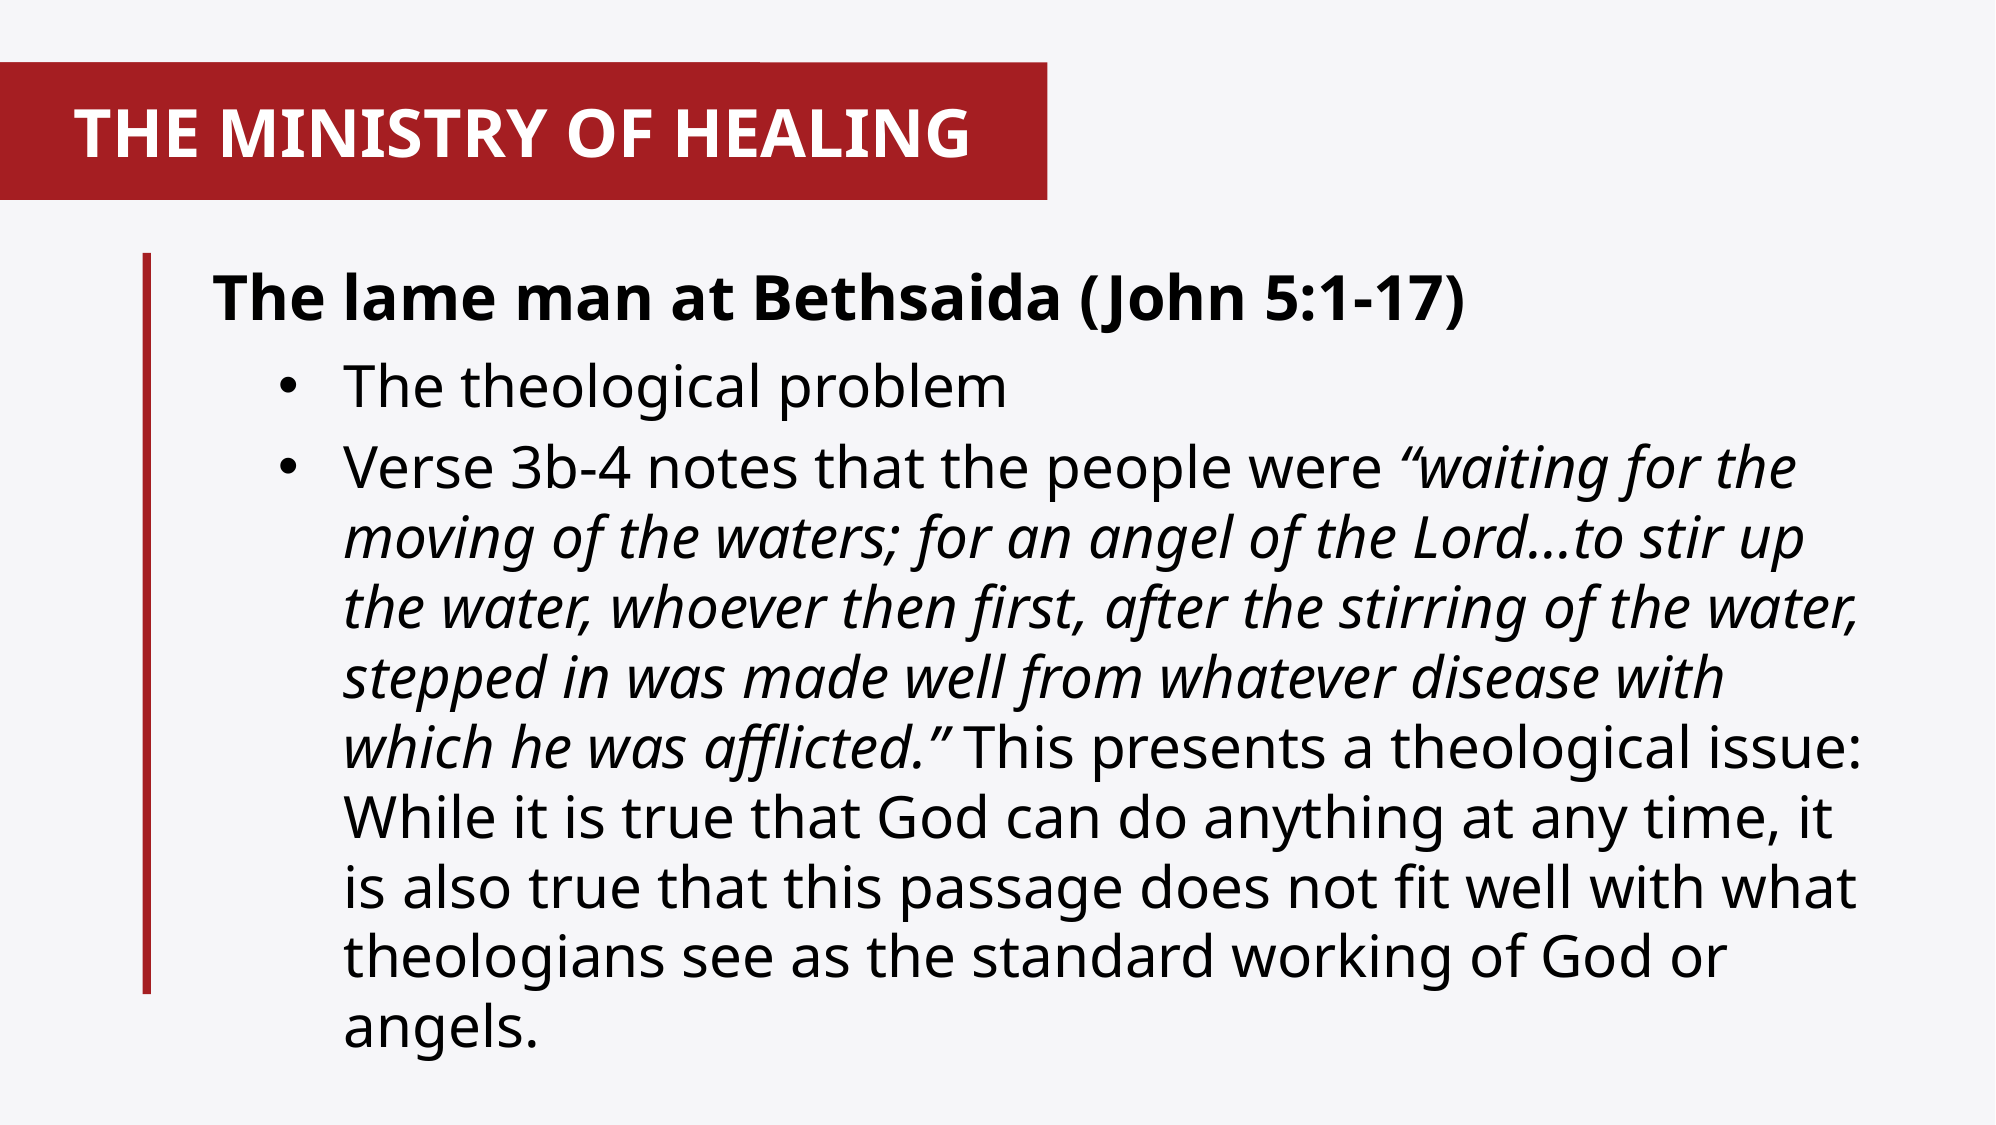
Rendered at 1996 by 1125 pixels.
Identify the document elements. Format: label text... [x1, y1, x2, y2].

subtitle The lame man at Bethsaida (John 5:1-17) The theological problem Verse 3b-4 notes that the people were “waiting for the moving of the waters; for an angel of the Lord...to stir up the water, whoever then first, after the stirring of the water, stepped in was made well from whatever disease with which he was afflicted.” This presents a theological issue: While it is true that God can do anything at any time, it is also true that this passage does not fit well with what theologians see as the standard working of God or angels. [197, 249, 1885, 1088]
title THE MINISTRY OF HEALING [0, 62, 1048, 200]
